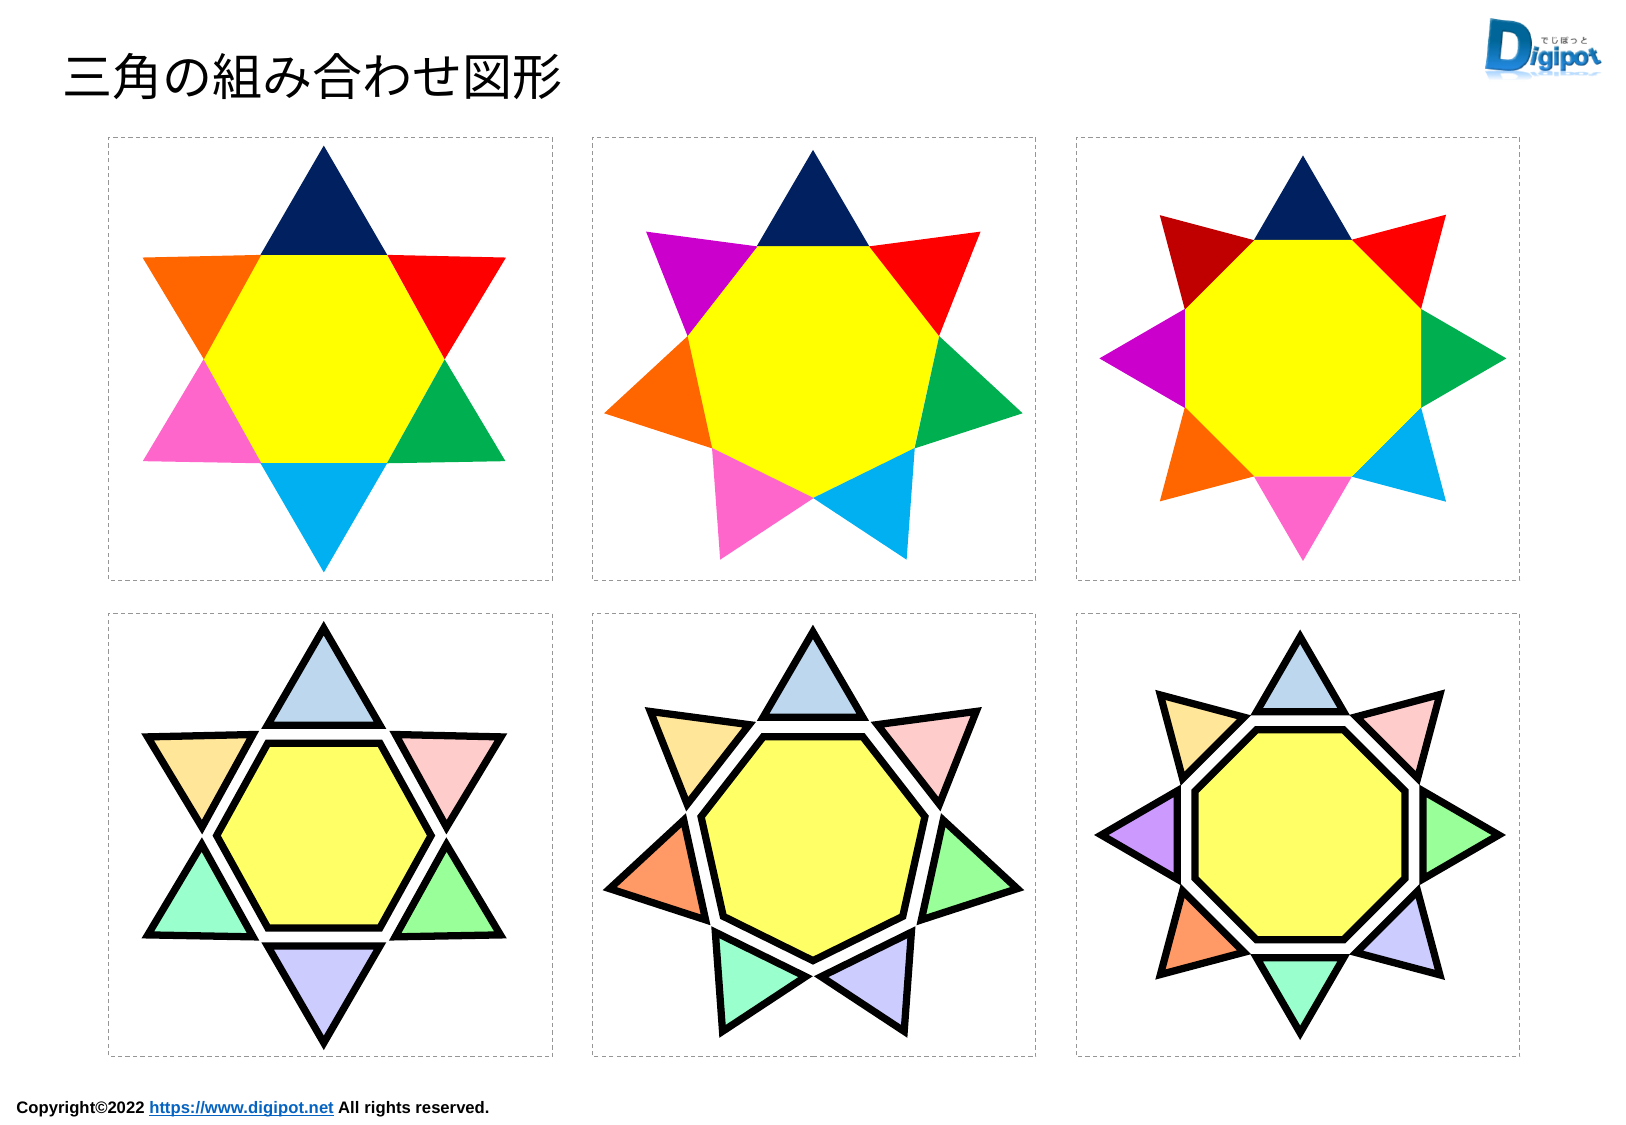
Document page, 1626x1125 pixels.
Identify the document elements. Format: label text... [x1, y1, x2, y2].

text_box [1099, 155, 1507, 561]
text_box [136, 145, 513, 573]
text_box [1101, 636, 1499, 1033]
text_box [602, 149, 1024, 565]
text_box 三角の組み合わせ図形 [47, 38, 578, 113]
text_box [141, 628, 507, 1043]
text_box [608, 631, 1019, 1036]
picture [1485, 18, 1602, 82]
